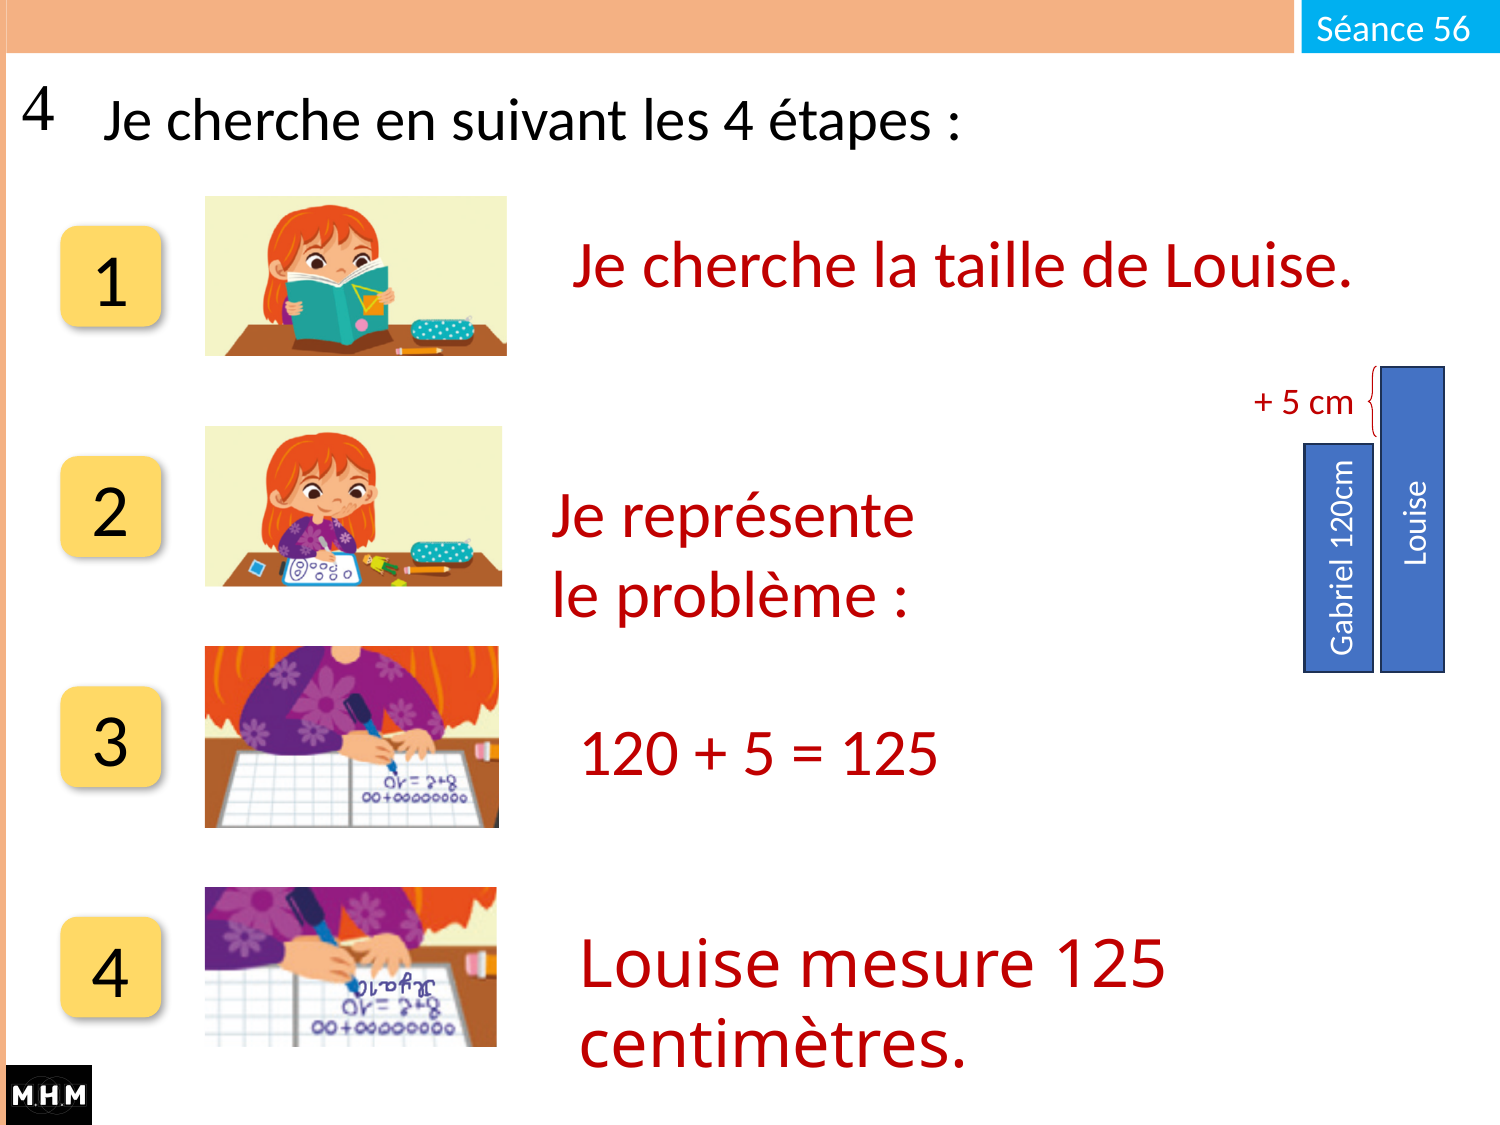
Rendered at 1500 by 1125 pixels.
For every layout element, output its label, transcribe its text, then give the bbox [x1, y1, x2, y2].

text_box 2 [59, 455, 163, 558]
picture [204, 887, 497, 1047]
title Je cherche en suivant les 4 étapes : [88, 35, 1382, 161]
picture [204, 646, 499, 828]
text_box Louise mesure 125 centimètres. [563, 913, 1500, 1089]
text_box 120 + 5 = 125 [563, 701, 1488, 797]
picture [204, 426, 503, 587]
picture [6, 1065, 92, 1125]
text_box Je cherche la taille de Louise. [558, 213, 1458, 308]
picture [204, 196, 515, 356]
text_box 4 [59, 915, 163, 1019]
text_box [536, 365, 1445, 673]
text_box 1 [59, 224, 163, 328]
text_box 3 [59, 685, 163, 789]
